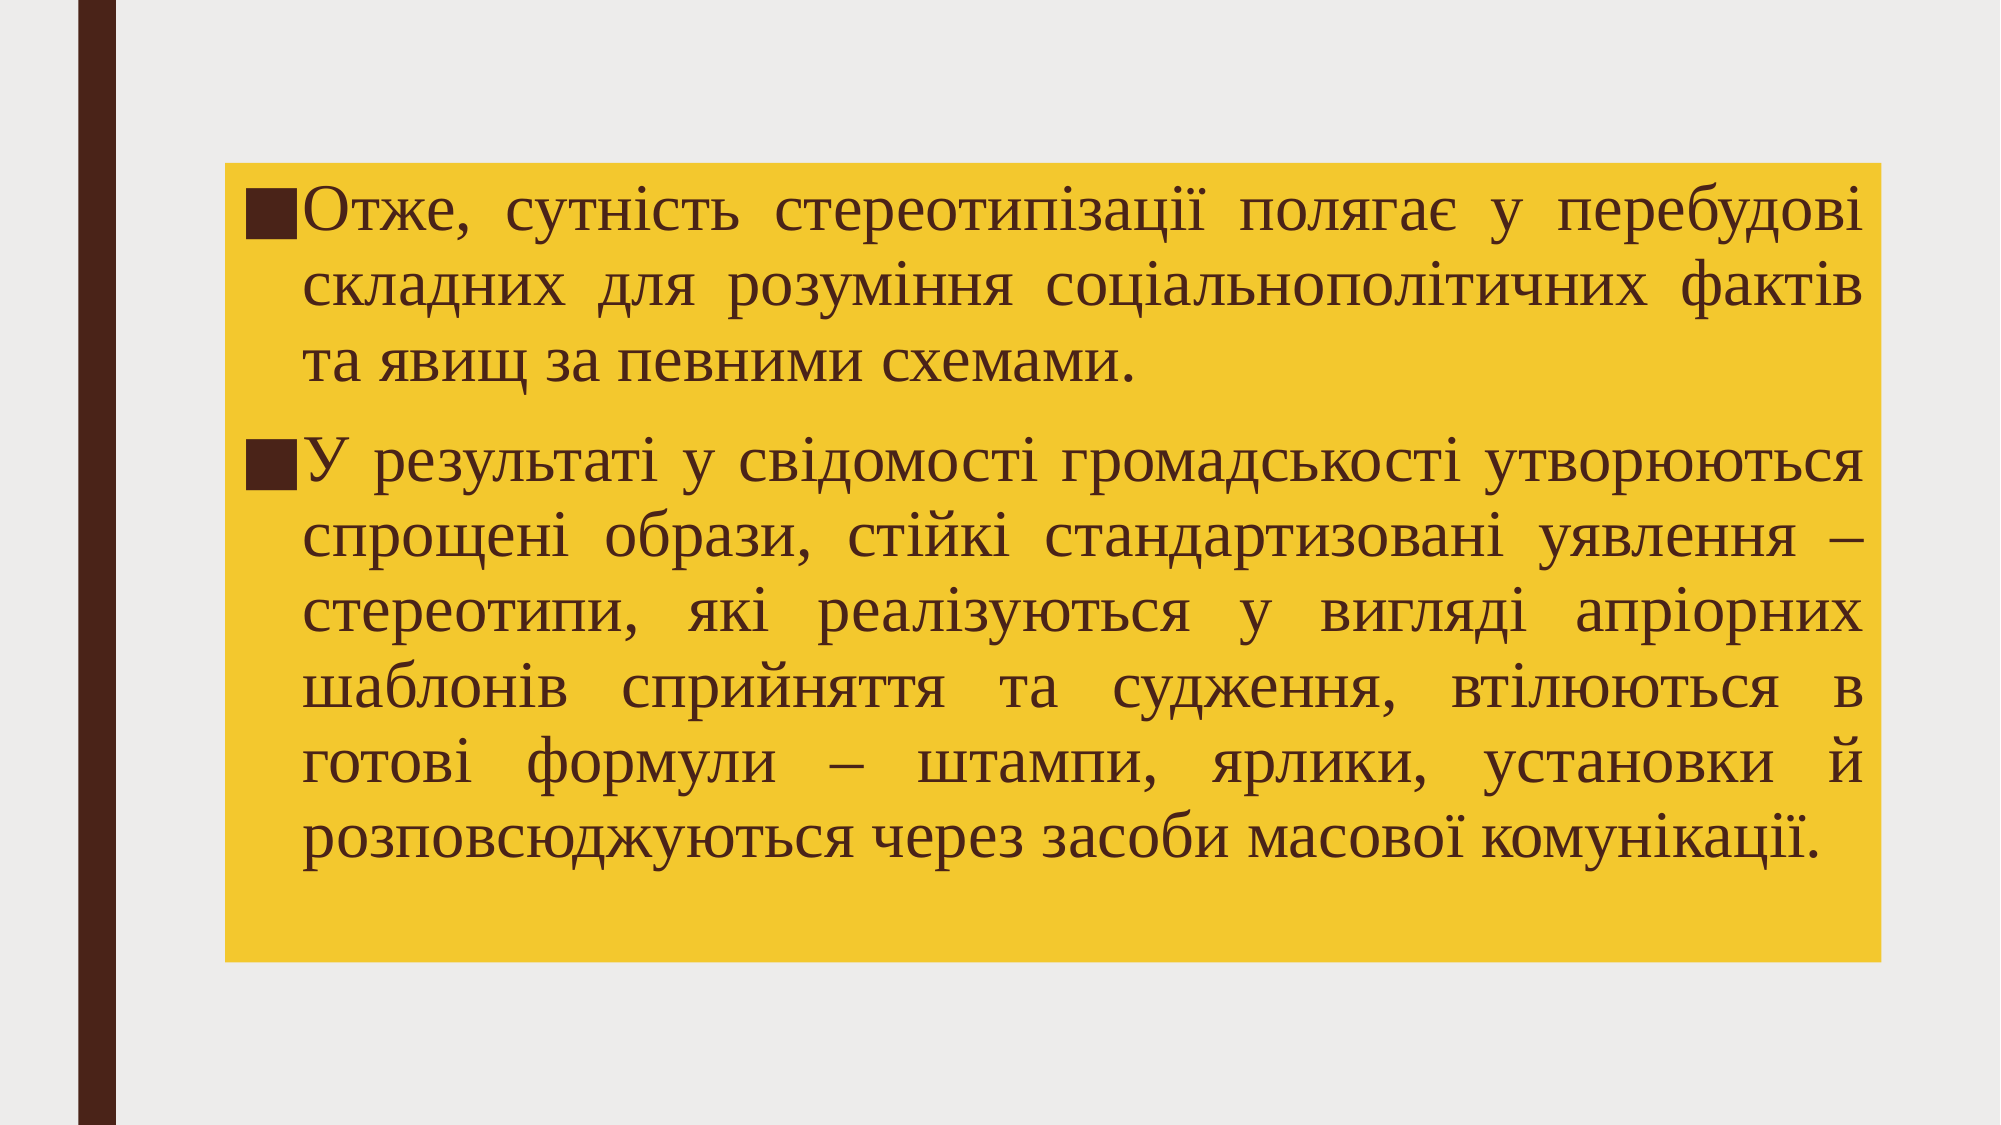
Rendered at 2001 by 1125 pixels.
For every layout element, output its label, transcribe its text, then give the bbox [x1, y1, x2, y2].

list Отже, сутність стереотипізації полягає у перебудові складних для розуміння соціальнополітичних фактів та явищ за певними схемами. У результаті у свідомості громадськості утворюються спрощені образи, стійкі стандартизовані уявлення – стереотипи, які реалізуються у вигляді апріорних шаблонів сприйняття та судження, втілюються в готові формули – штампи, ярлики, установки й розповсюджуються через засоби масової комунікації. [225, 162, 1882, 963]
